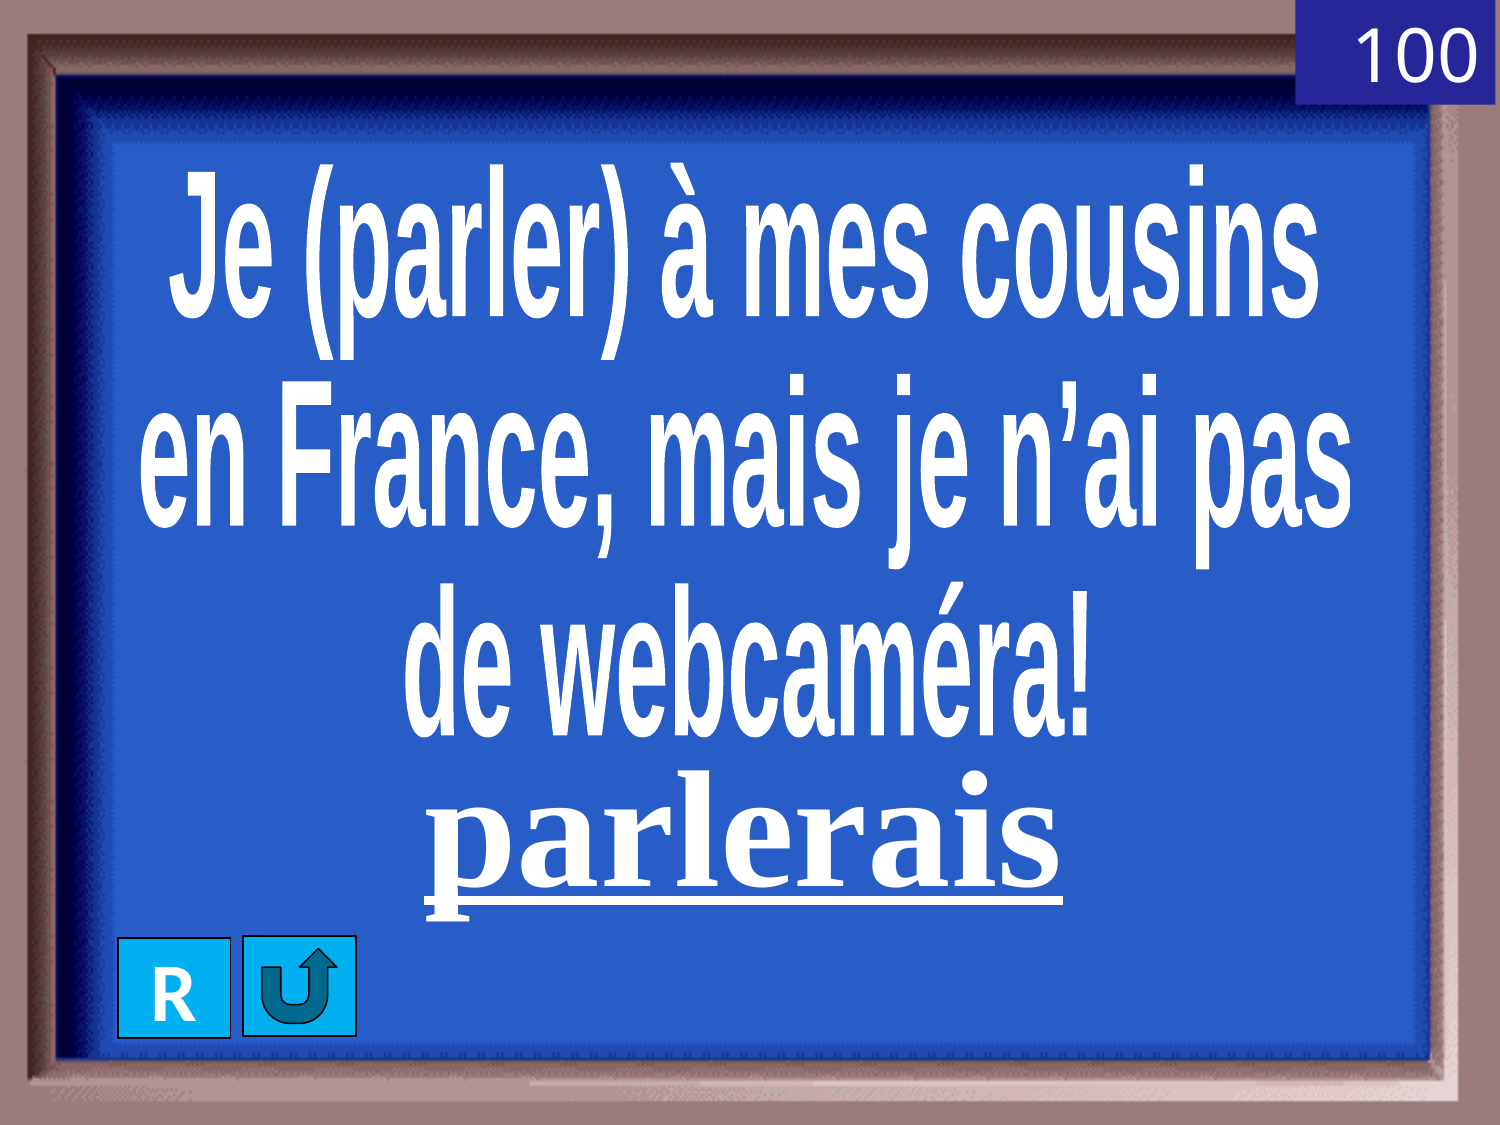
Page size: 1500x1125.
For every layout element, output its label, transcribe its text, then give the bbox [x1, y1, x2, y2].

text_box parlerais [87, 712, 1400, 928]
text_box R [117, 938, 231, 1039]
picture [0, 0, 1500, 1125]
text_box [243, 935, 356, 1036]
text_box 100 [1295, 0, 1496, 105]
